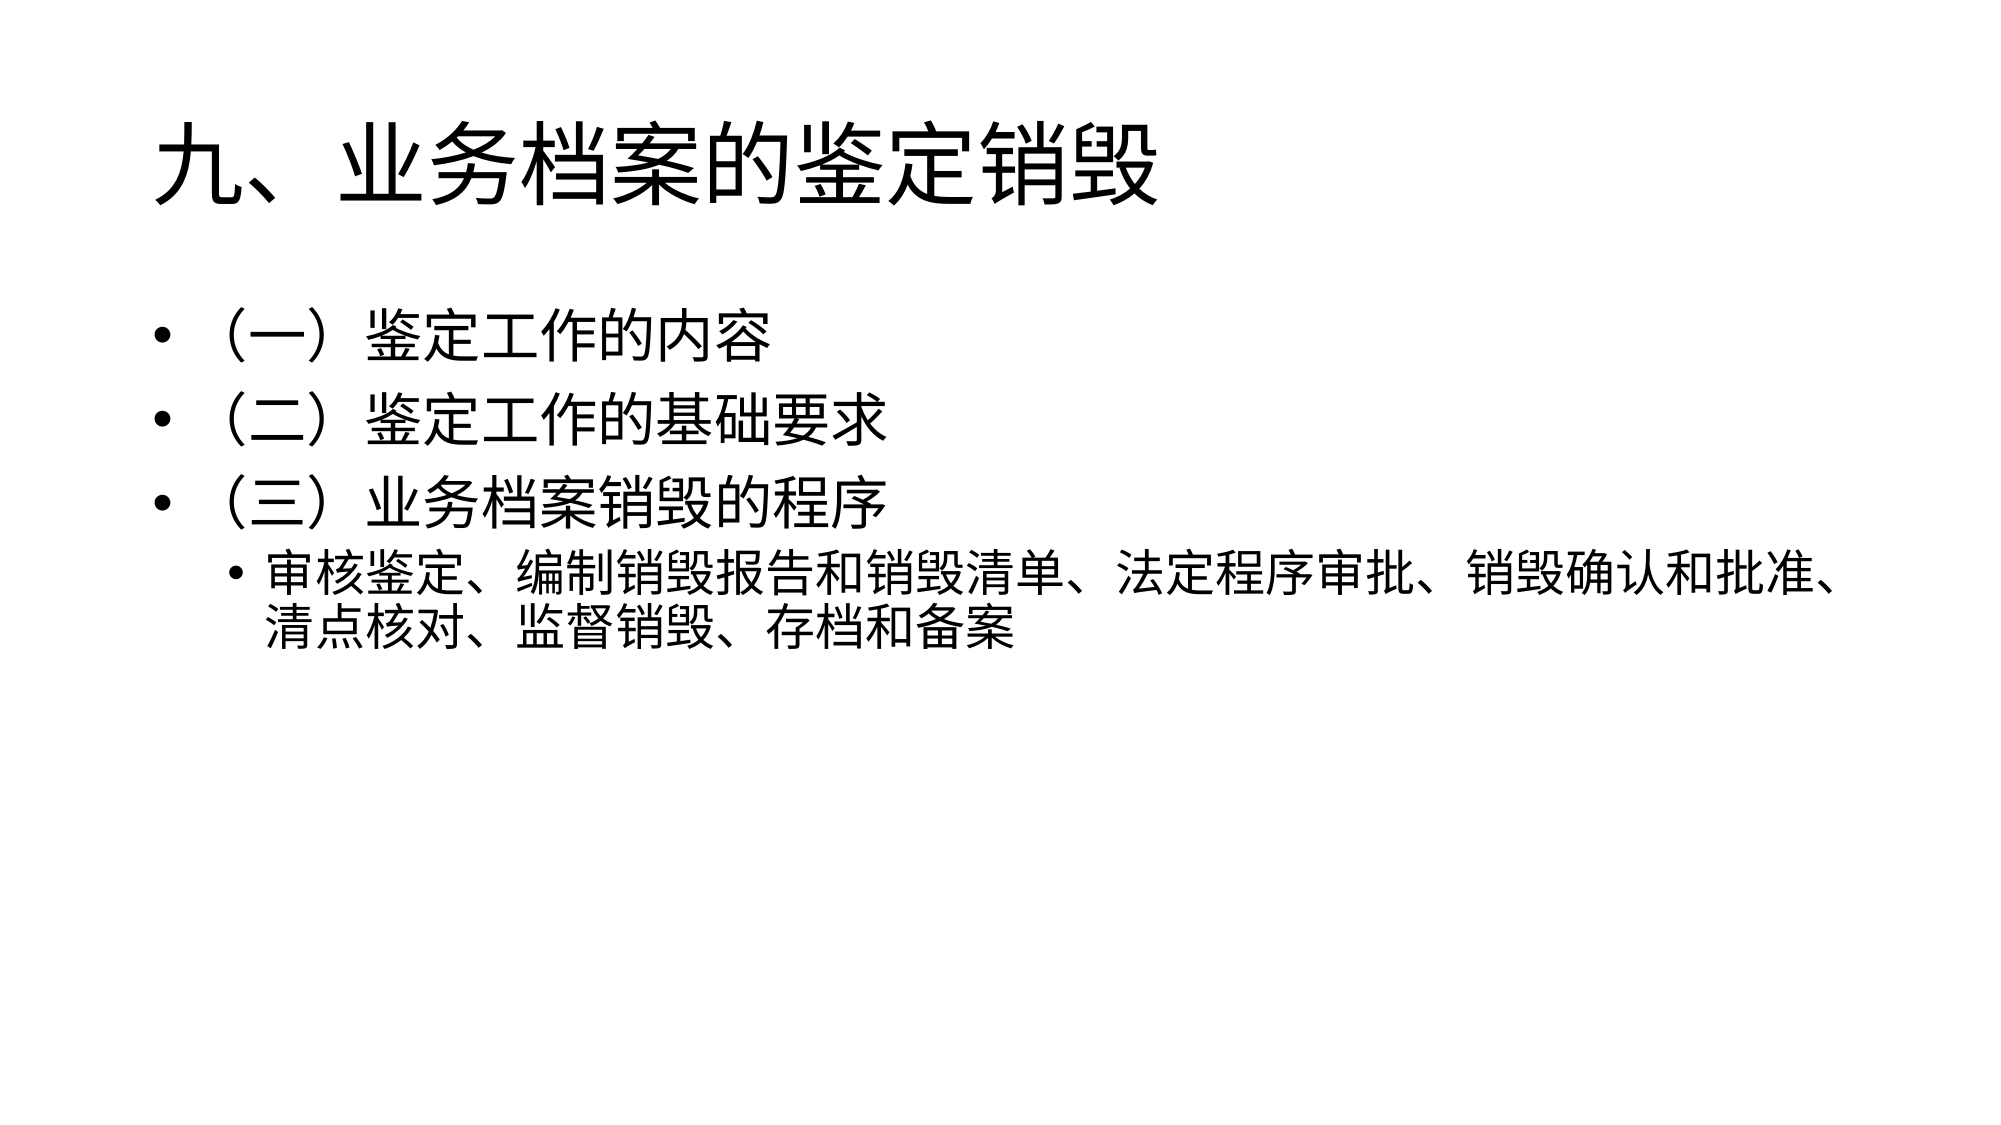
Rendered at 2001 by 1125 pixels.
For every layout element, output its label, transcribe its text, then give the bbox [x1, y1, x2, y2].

list （一）鉴定工作的内容 （二）鉴定工作的基础要求 （三）业务档案销毁的程序 审核鉴定、编制销毁报告和销毁清单、法定程序审批、销毁确认和批准、清点核对、监督销毁、存档和备案 [137, 299, 1863, 1014]
title 九、业务档案的鉴定销毁 [137, 59, 1863, 278]
